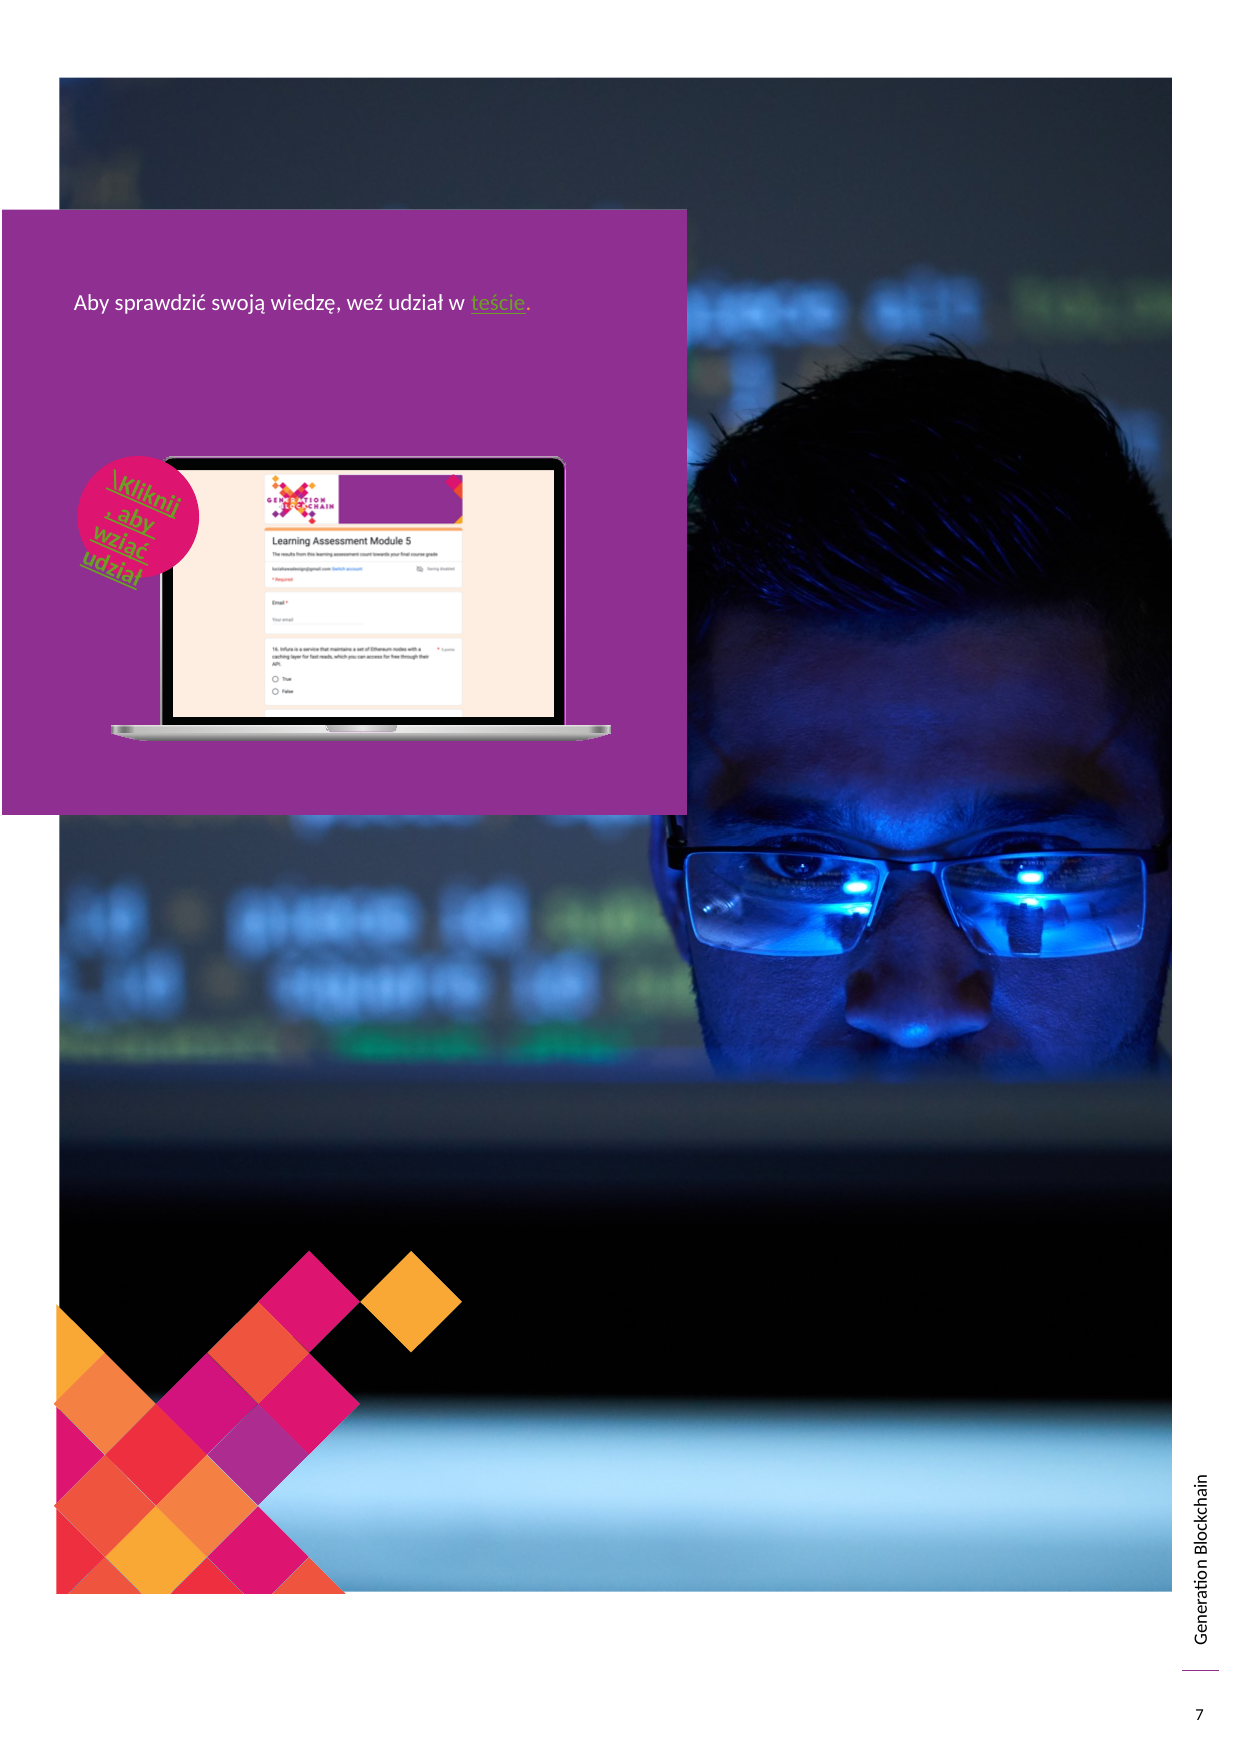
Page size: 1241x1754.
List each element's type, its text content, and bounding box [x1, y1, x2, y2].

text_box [111, 456, 611, 741]
slide_number 7 [1170, 1692, 1229, 1736]
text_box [70, 455, 206, 578]
picture [59, 77, 1172, 1592]
